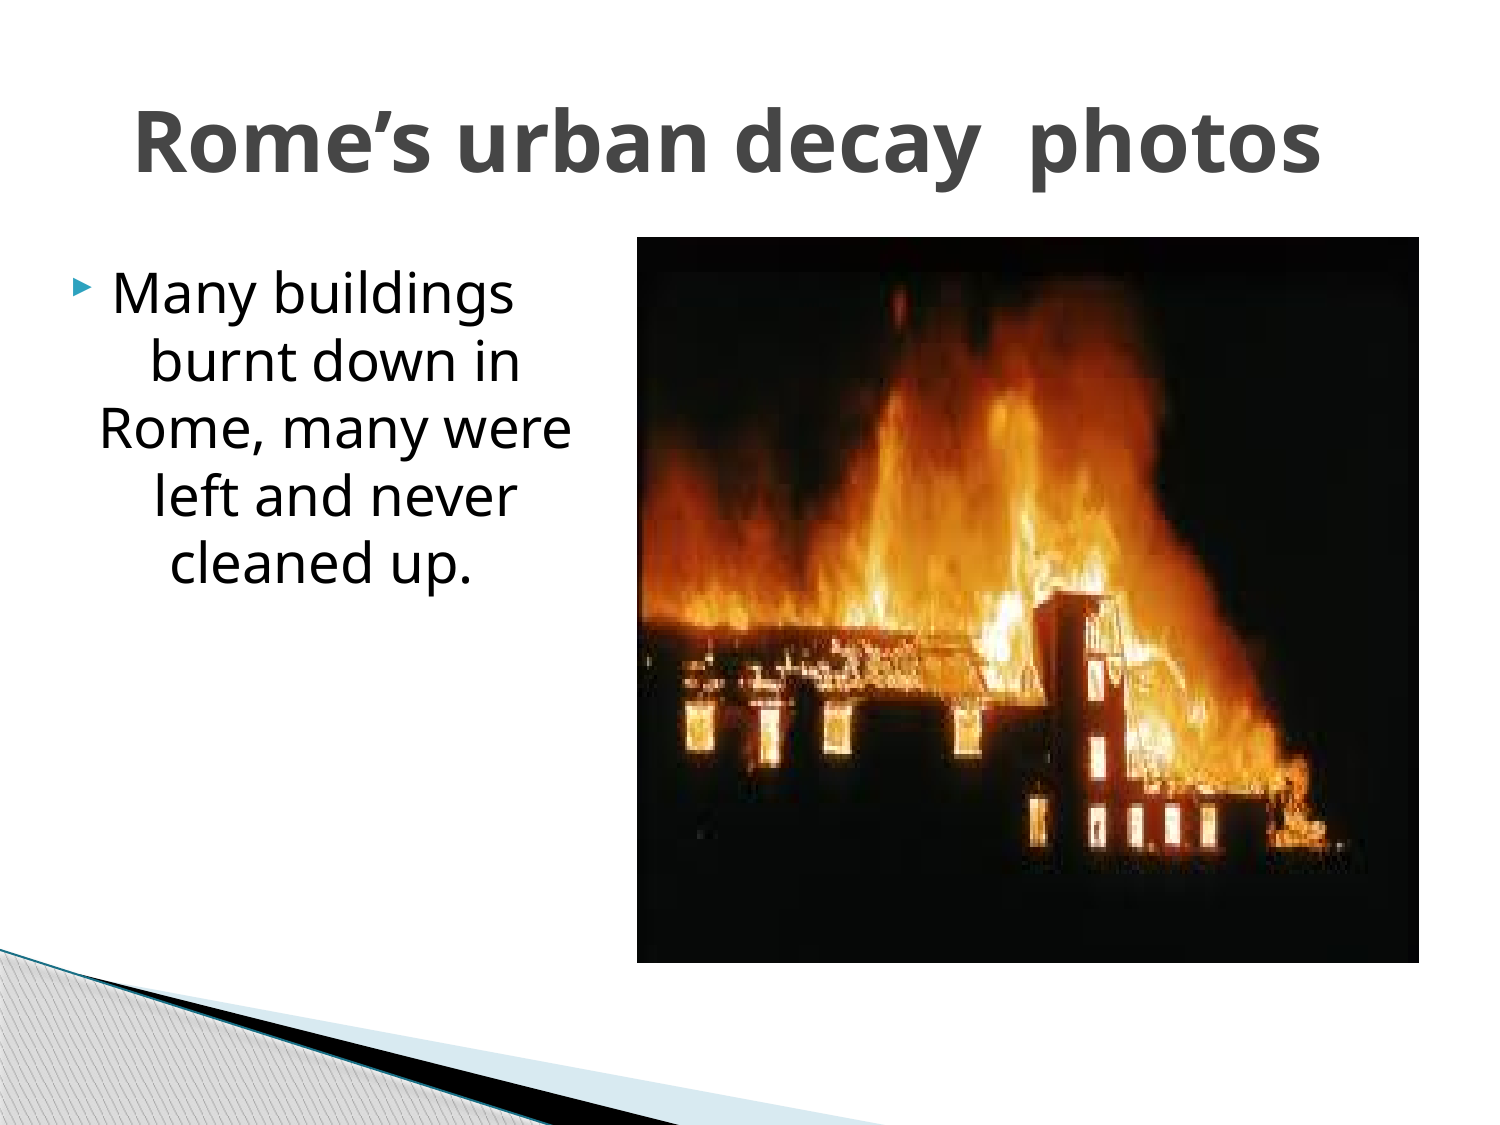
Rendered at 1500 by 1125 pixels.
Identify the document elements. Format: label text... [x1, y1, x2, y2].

list Many buildings burnt down in Rome, many were left and never cleaned up. [0, 249, 613, 975]
picture [637, 237, 1419, 963]
title Rome’s urban decay photos [75, 45, 1425, 233]
